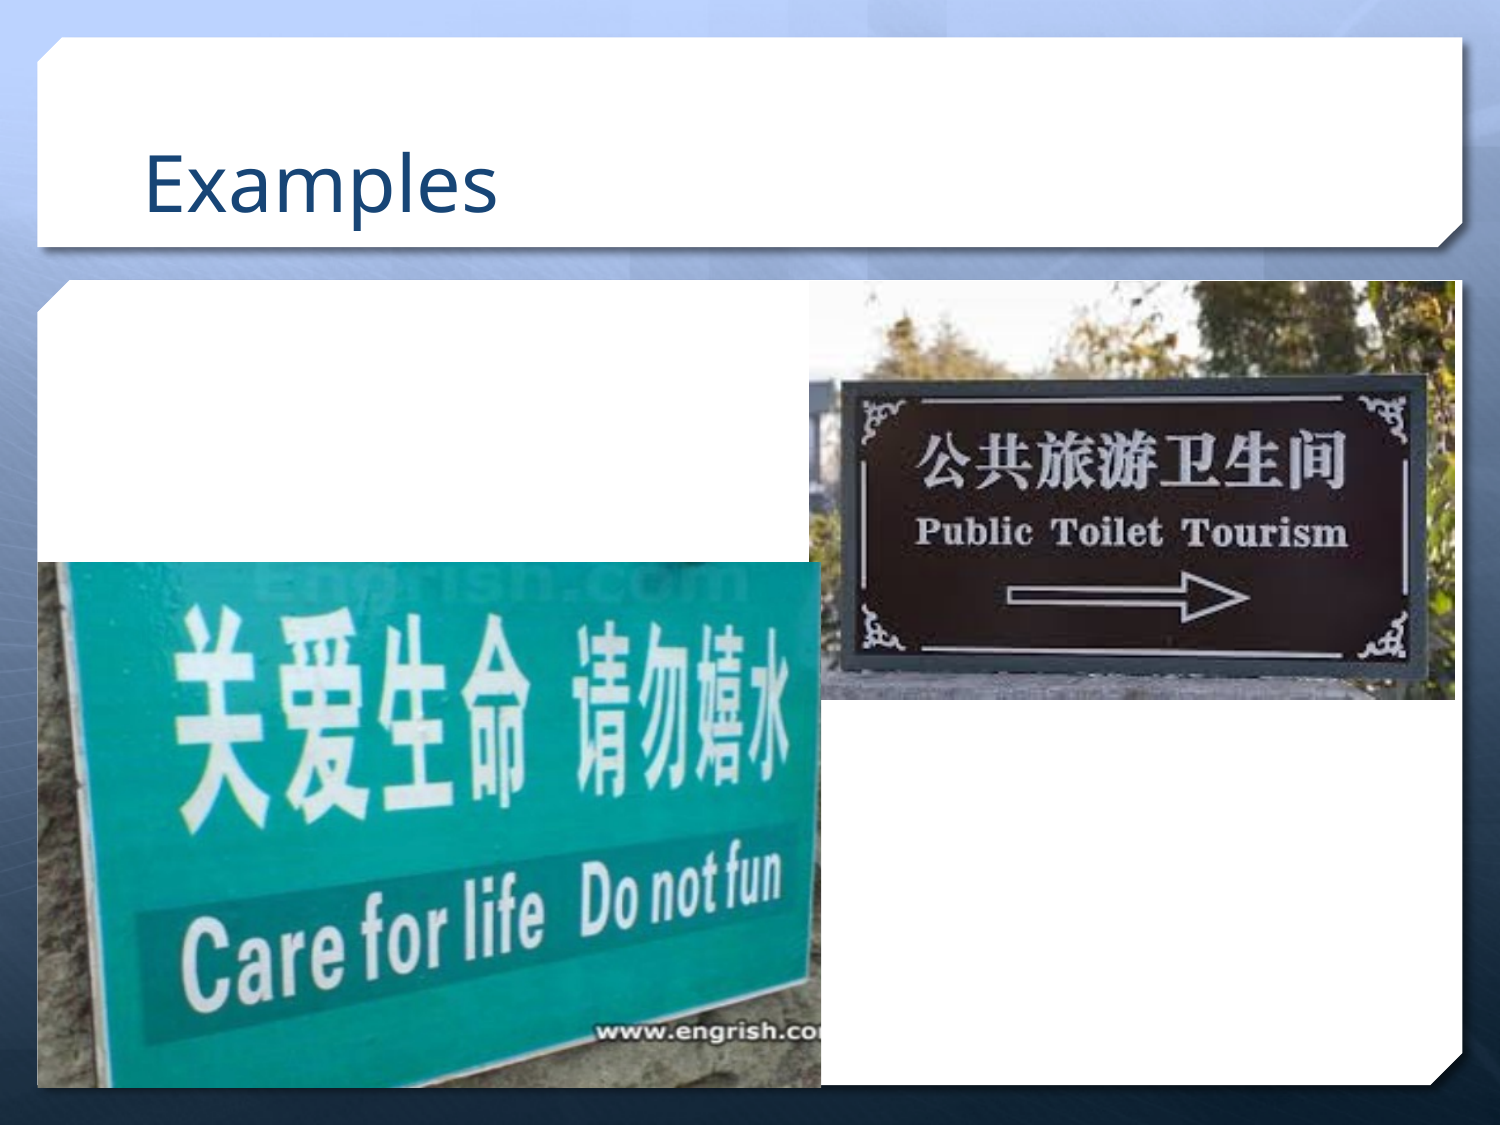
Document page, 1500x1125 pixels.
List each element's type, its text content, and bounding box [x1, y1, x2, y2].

picture [36, 561, 822, 1088]
title Examples [127, 48, 1372, 236]
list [750, 280, 1500, 701]
